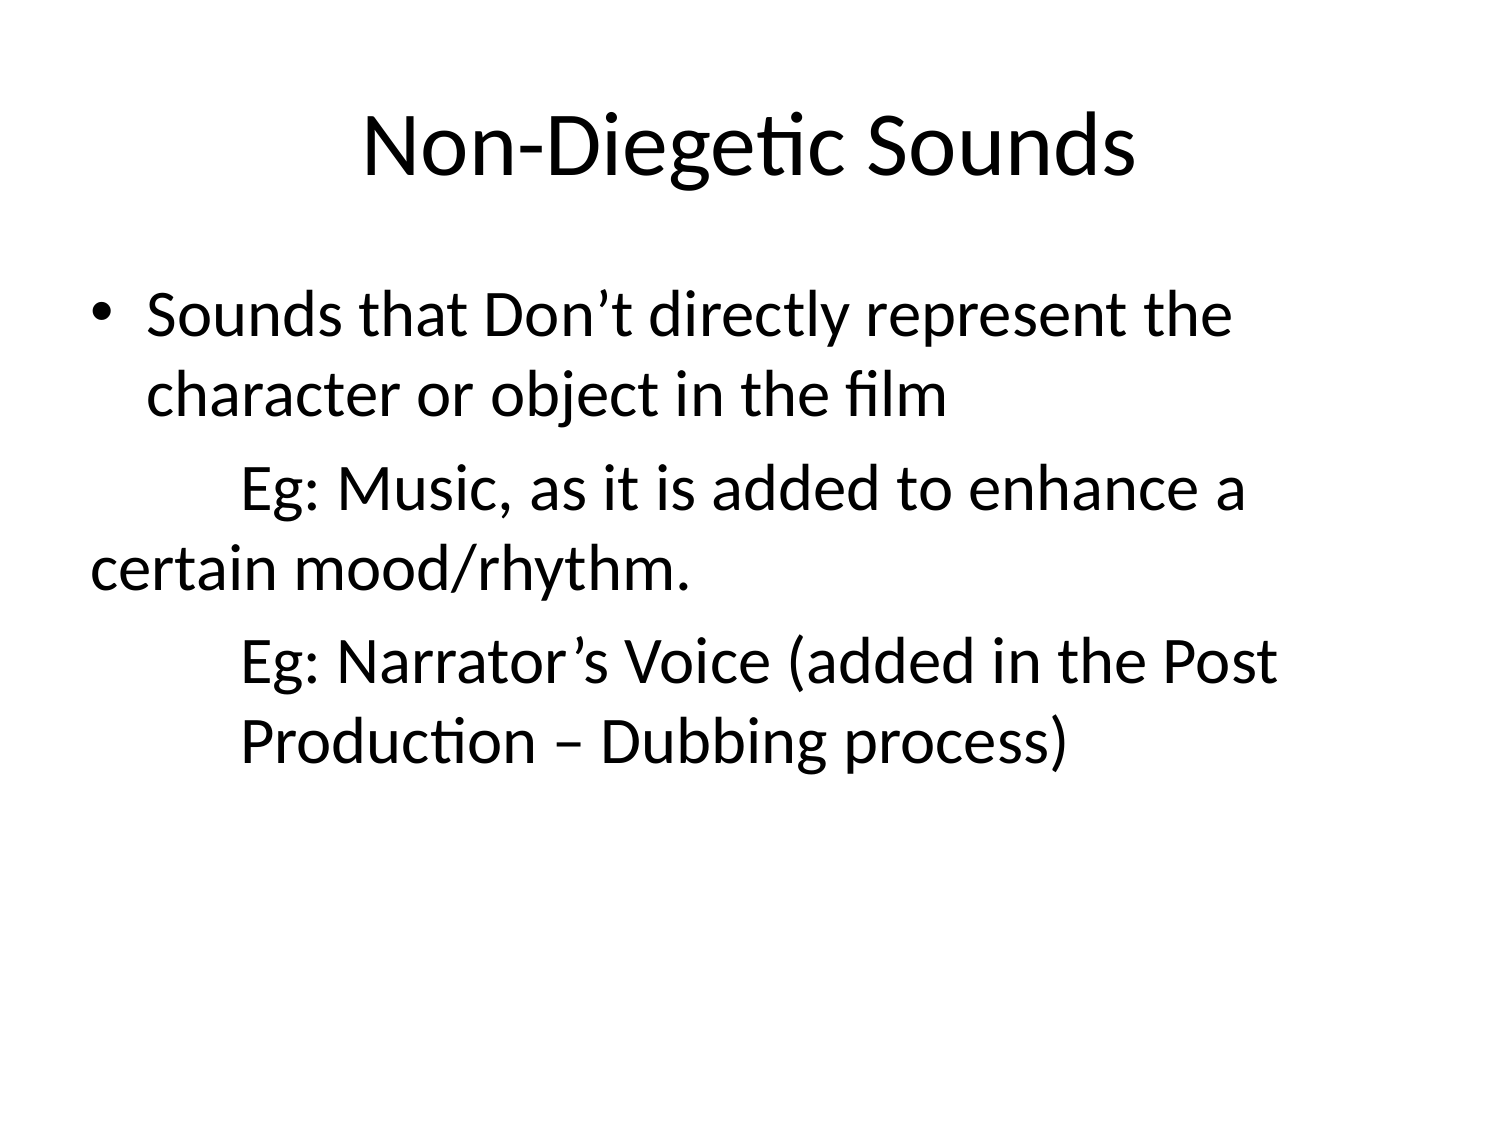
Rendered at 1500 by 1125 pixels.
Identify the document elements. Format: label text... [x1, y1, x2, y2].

list Sounds that Don’t directly represent the character or object in the film Eg: Music, as it is added to enhance a certain mood/rhythm. Eg: Narrator’s Voice (added in the Post Production – Dubbing process) [75, 262, 1425, 1005]
title Non-Diegetic Sounds [75, 45, 1425, 233]
